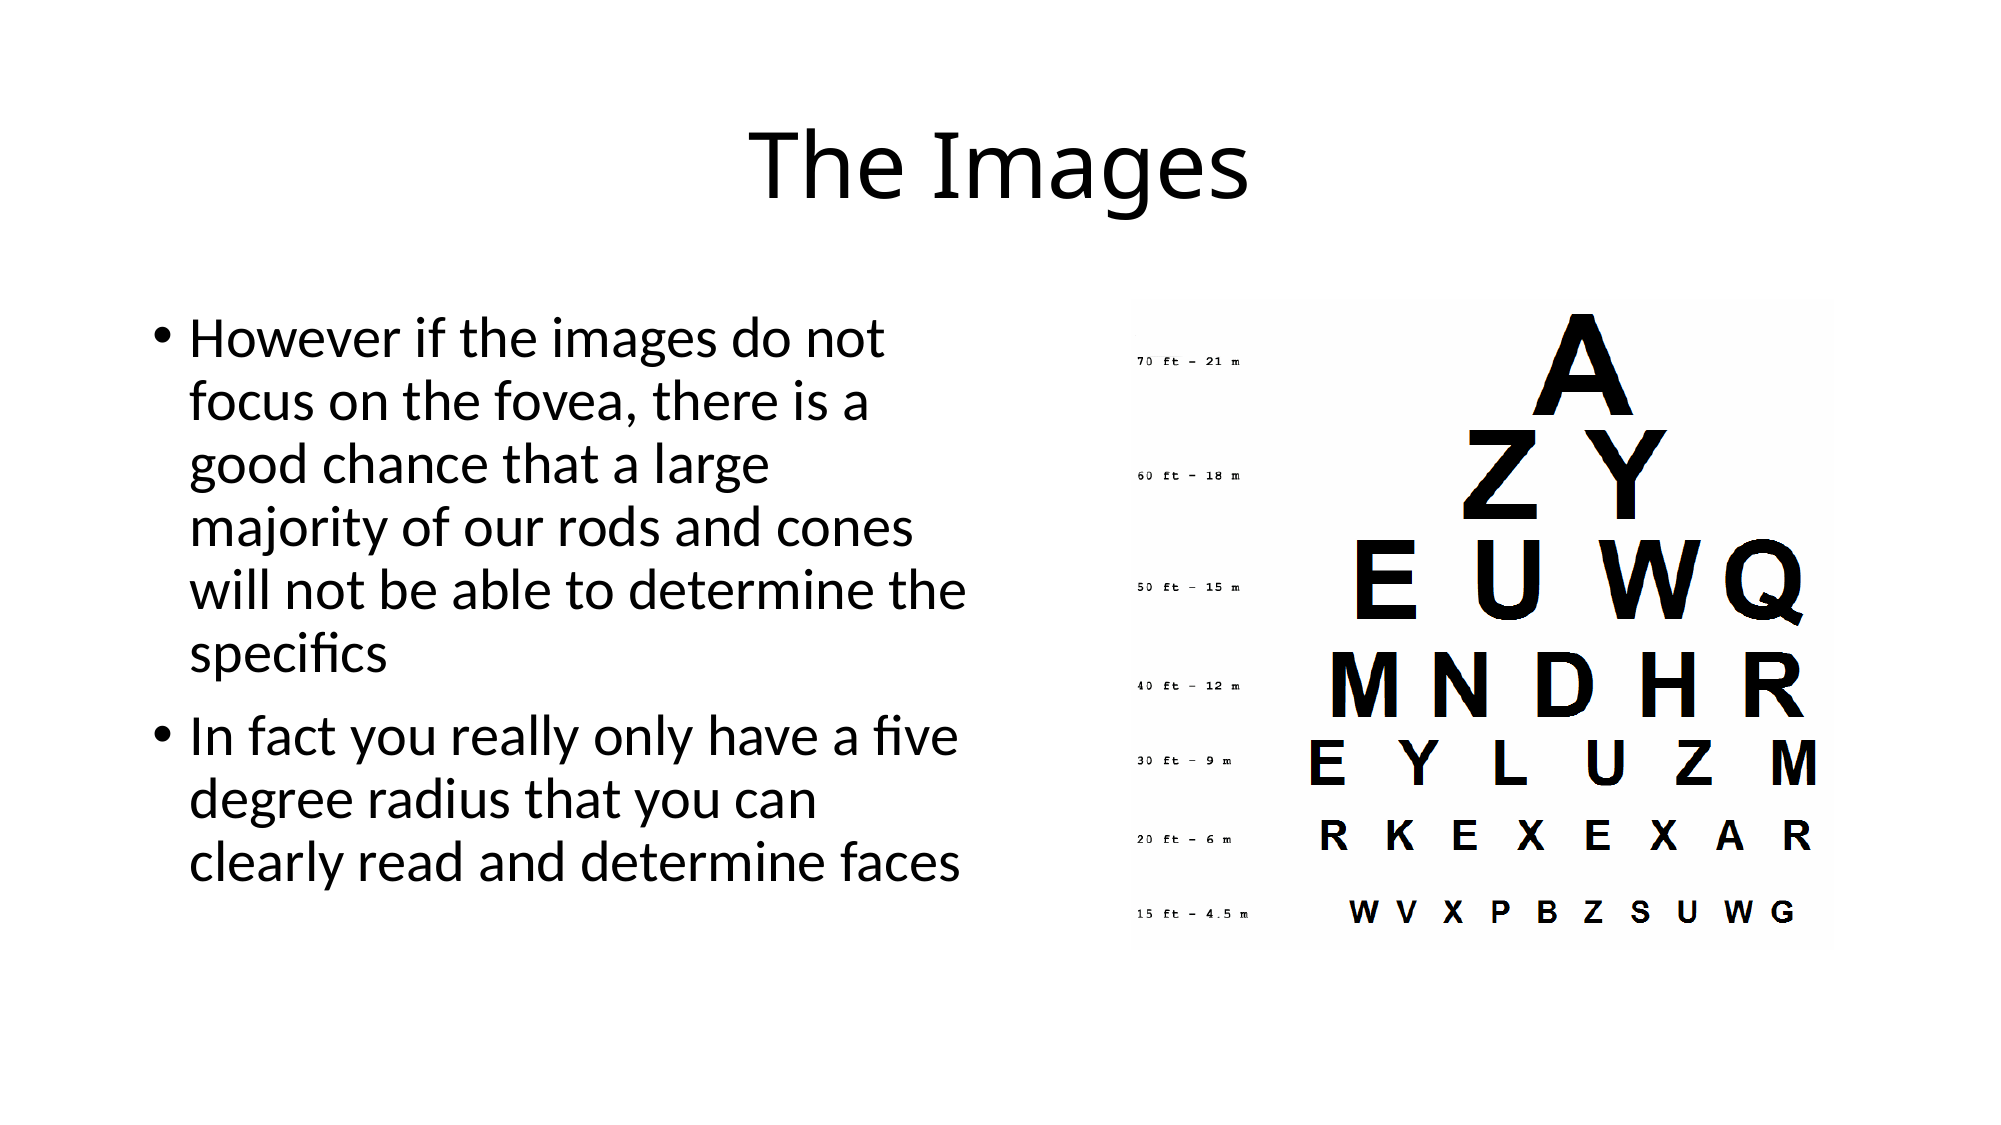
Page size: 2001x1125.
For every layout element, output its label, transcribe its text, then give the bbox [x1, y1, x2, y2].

picture [1131, 299, 1834, 950]
list However if the images do not focus on the fovea, there is a good chance that a large majority of our rods and cones will not be able to determine the specifics In fact you really only have a five degree radius that you can clearly read and determine faces [137, 299, 988, 1014]
title The Images [137, 59, 1863, 278]
